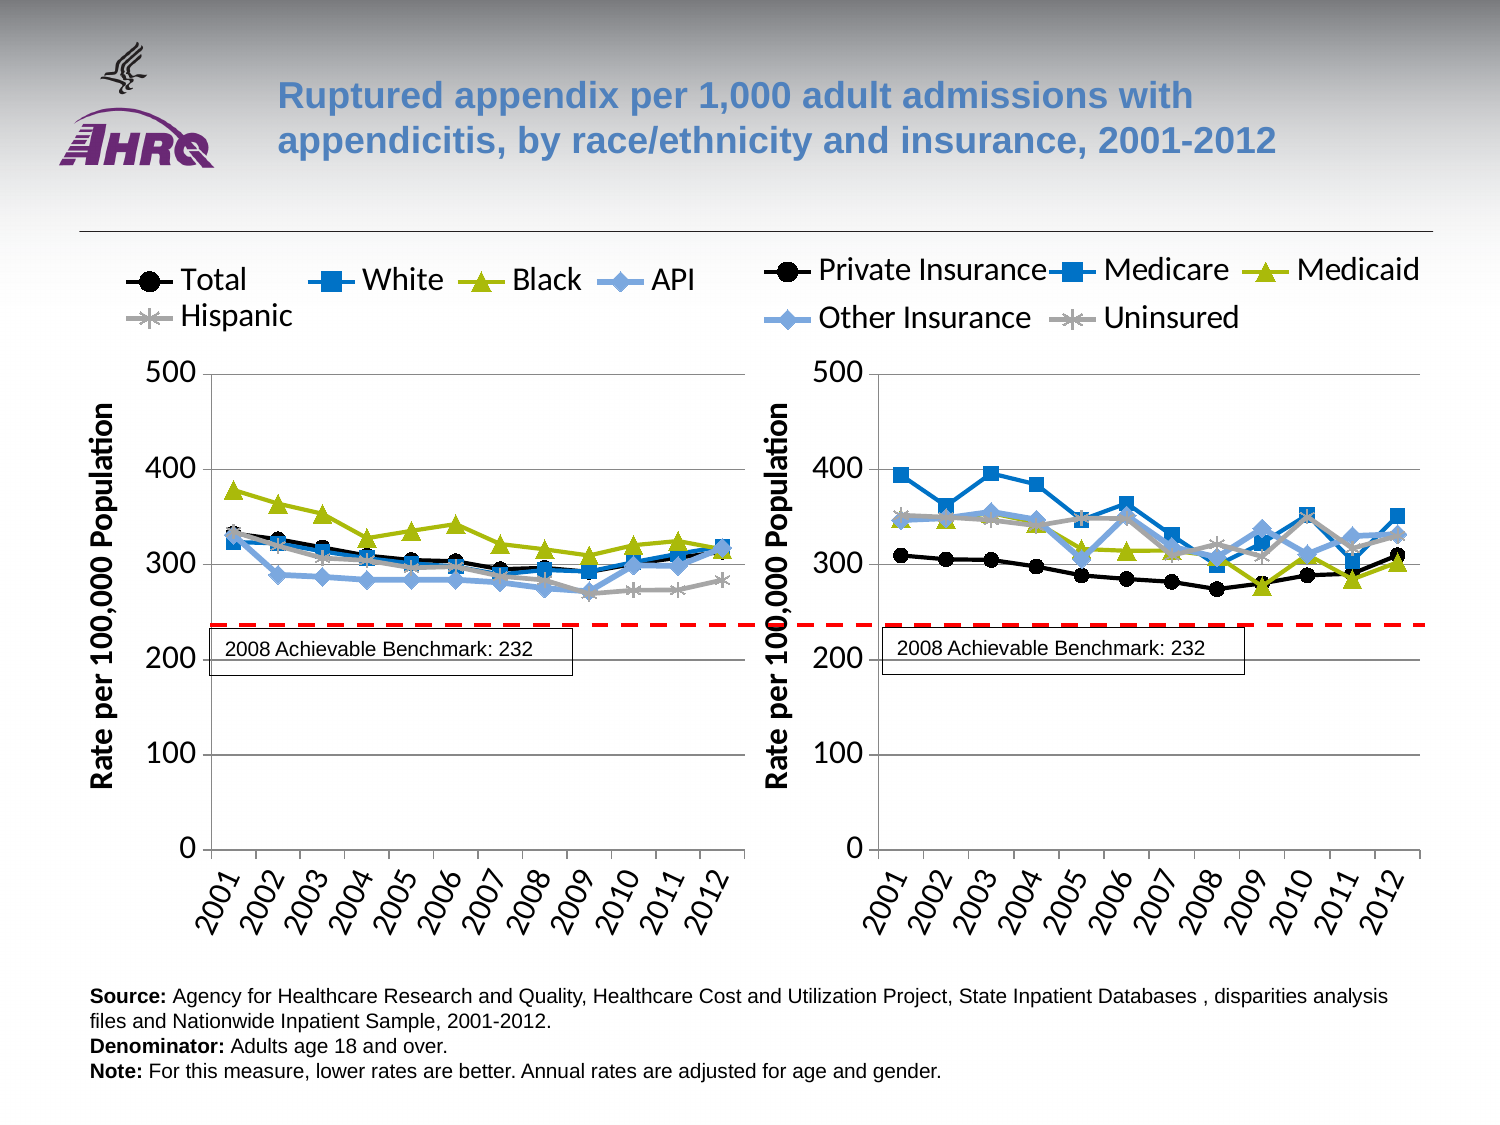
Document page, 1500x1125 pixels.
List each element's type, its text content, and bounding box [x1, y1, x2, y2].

chart [74, 239, 1426, 976]
picture [0, 0, 1500, 1125]
text_box Source: Agency for Healthcare Research and Quality, Healthcare Cost and Utilization Project, State Inpatient Databases , disparities analysis files and Nationwide Inpatient Sample, 2001-2012. Denominator: Adults age 18 and over. Note: For this measure, lower rates are better. Annual rates are adjusted for age and gender. [74, 981, 1425, 1090]
title Ruptured appendix per 1,000 adult admissions with appendicitis, by race/ethnicity and insurance, 2001-2012 [262, 45, 1425, 188]
